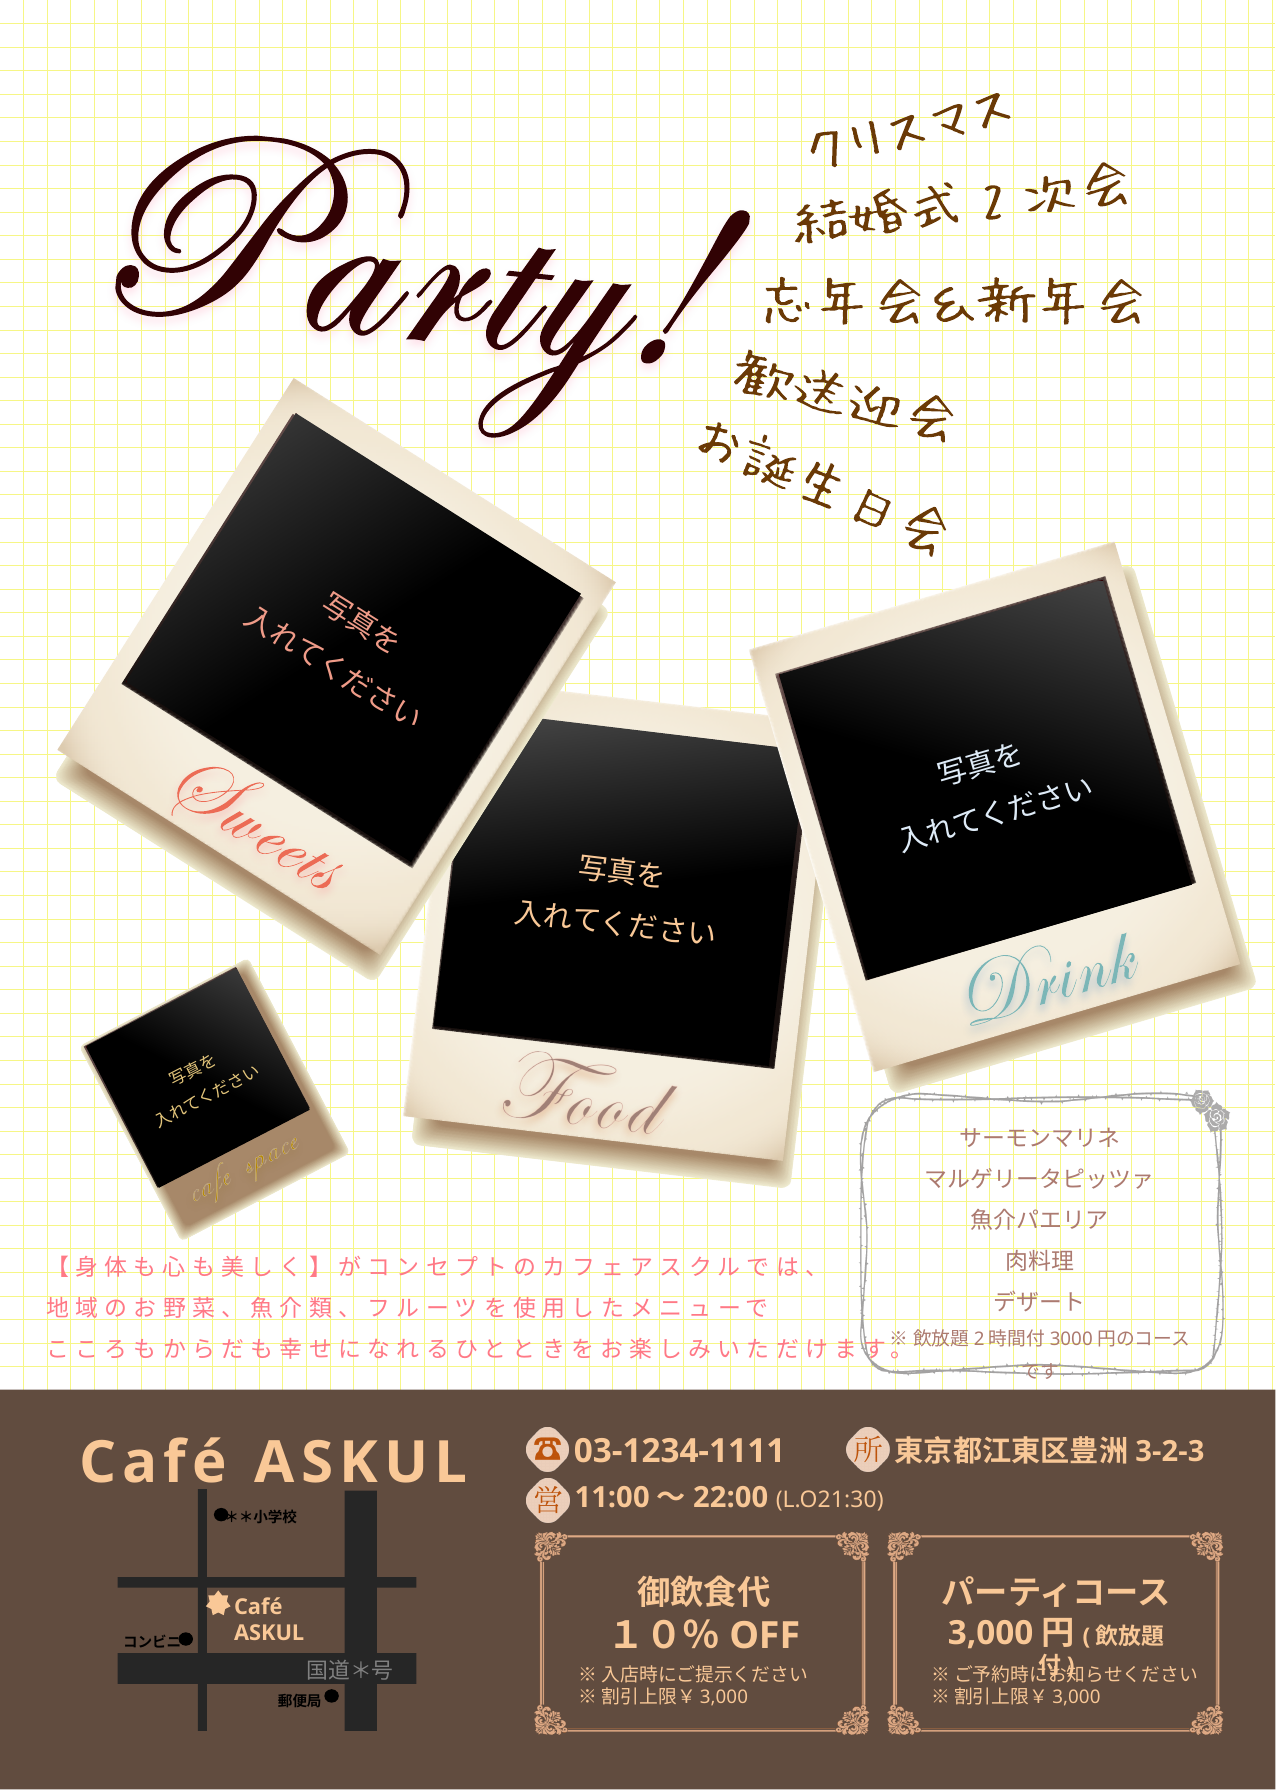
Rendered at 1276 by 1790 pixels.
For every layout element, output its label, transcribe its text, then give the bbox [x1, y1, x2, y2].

picture [880, 1527, 1228, 1740]
picture [791, 179, 1128, 225]
text_box 【身体も心も美しく】がコンセプトのカフェアスクルでは、 地域のお野菜、魚介類、フルーツを使用したメニューで こころもからだも幸せになれるひとときをお楽しみいただけます。 [31, 1231, 842, 1370]
picture [527, 1527, 874, 1740]
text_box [117, 1488, 432, 1731]
text_box 東京都江東区豊洲3-2-3 [894, 1431, 1276, 1467]
text_box 11:00～22:00 (L.O21:30) [574, 1478, 997, 1514]
picture [56, 154, 1276, 1383]
text_box Café ASKUL [79, 1423, 531, 1494]
text_box [0, 1389, 1276, 1790]
picture [526, 1478, 570, 1523]
text_box 03-1234-1111 [573, 1429, 846, 1470]
picture [525, 1427, 569, 1472]
text_box サーモンマリネ マルゲリータピッツァ 魚介パエリア 肉料理 デザート ※飲放題2時間付3000円のコースです [872, 1383, 1208, 1390]
picture [692, 460, 955, 509]
picture [808, 110, 1011, 149]
picture [846, 1427, 890, 1472]
picture [765, 276, 1142, 325]
